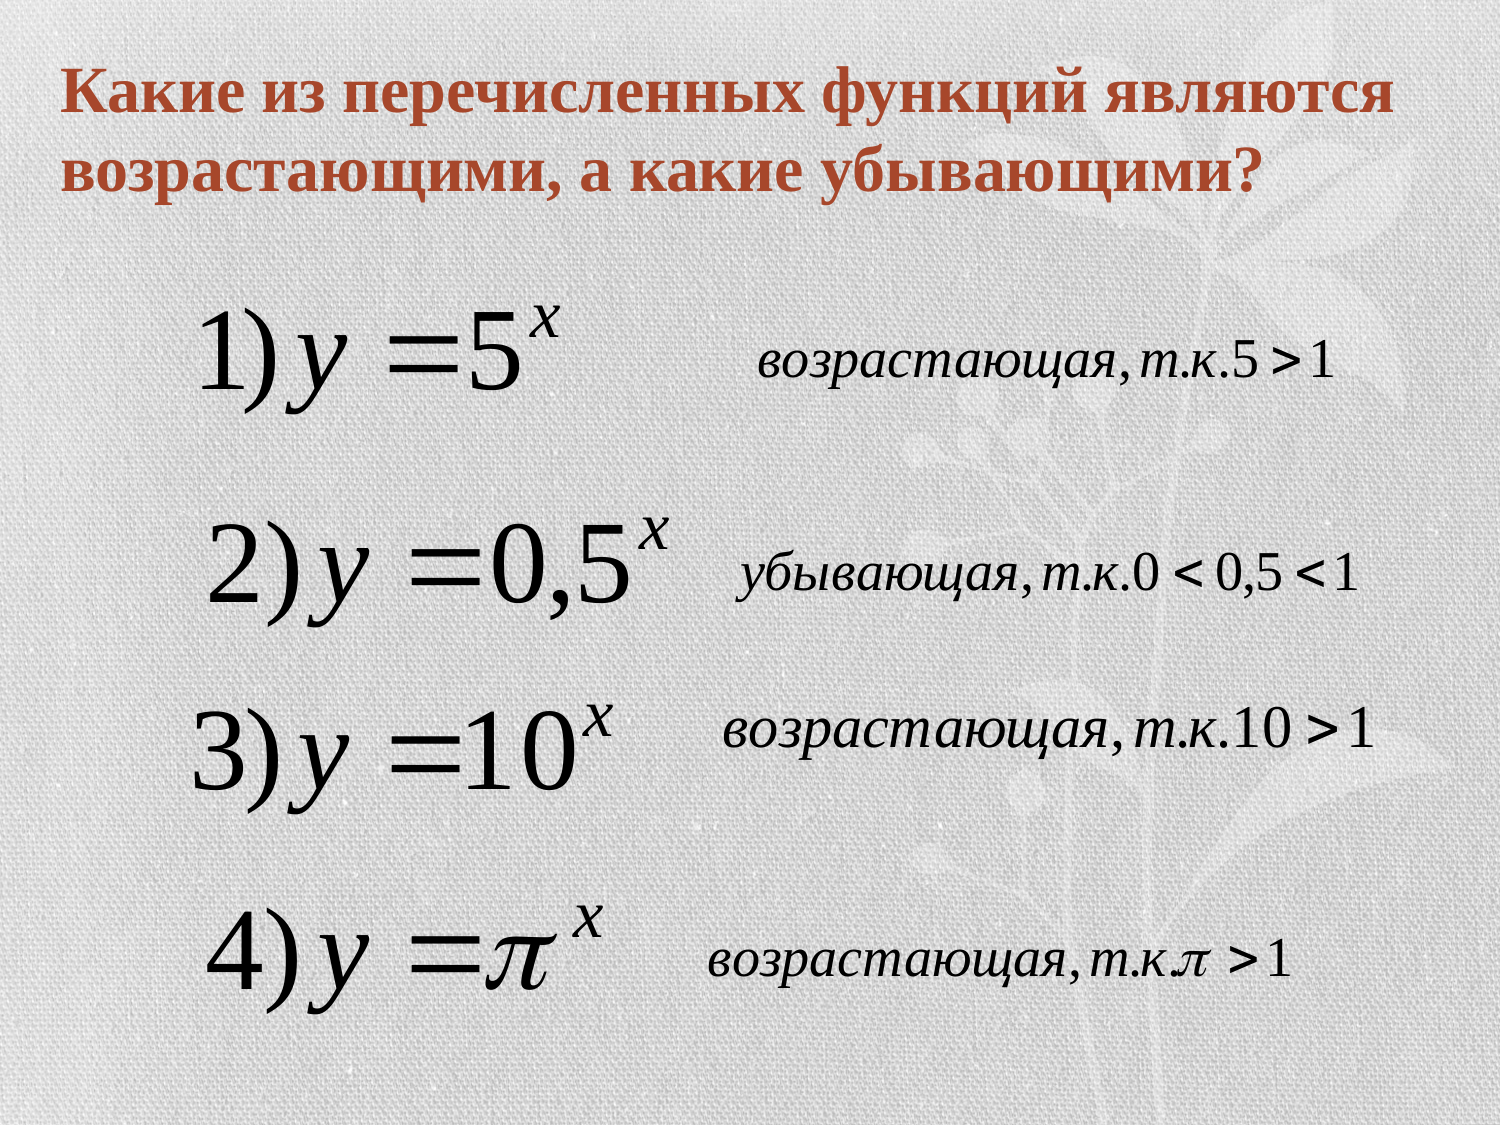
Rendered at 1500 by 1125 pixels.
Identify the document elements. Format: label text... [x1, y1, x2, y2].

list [714, 692, 1380, 774]
title Какие из перечисленных функций являются возрастающими, а какие убывающими? [45, 37, 1455, 213]
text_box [174, 662, 635, 839]
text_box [187, 474, 698, 652]
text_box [187, 262, 580, 439]
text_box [726, 538, 1364, 615]
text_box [699, 924, 1300, 1001]
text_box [749, 325, 1341, 402]
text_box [187, 862, 628, 1039]
